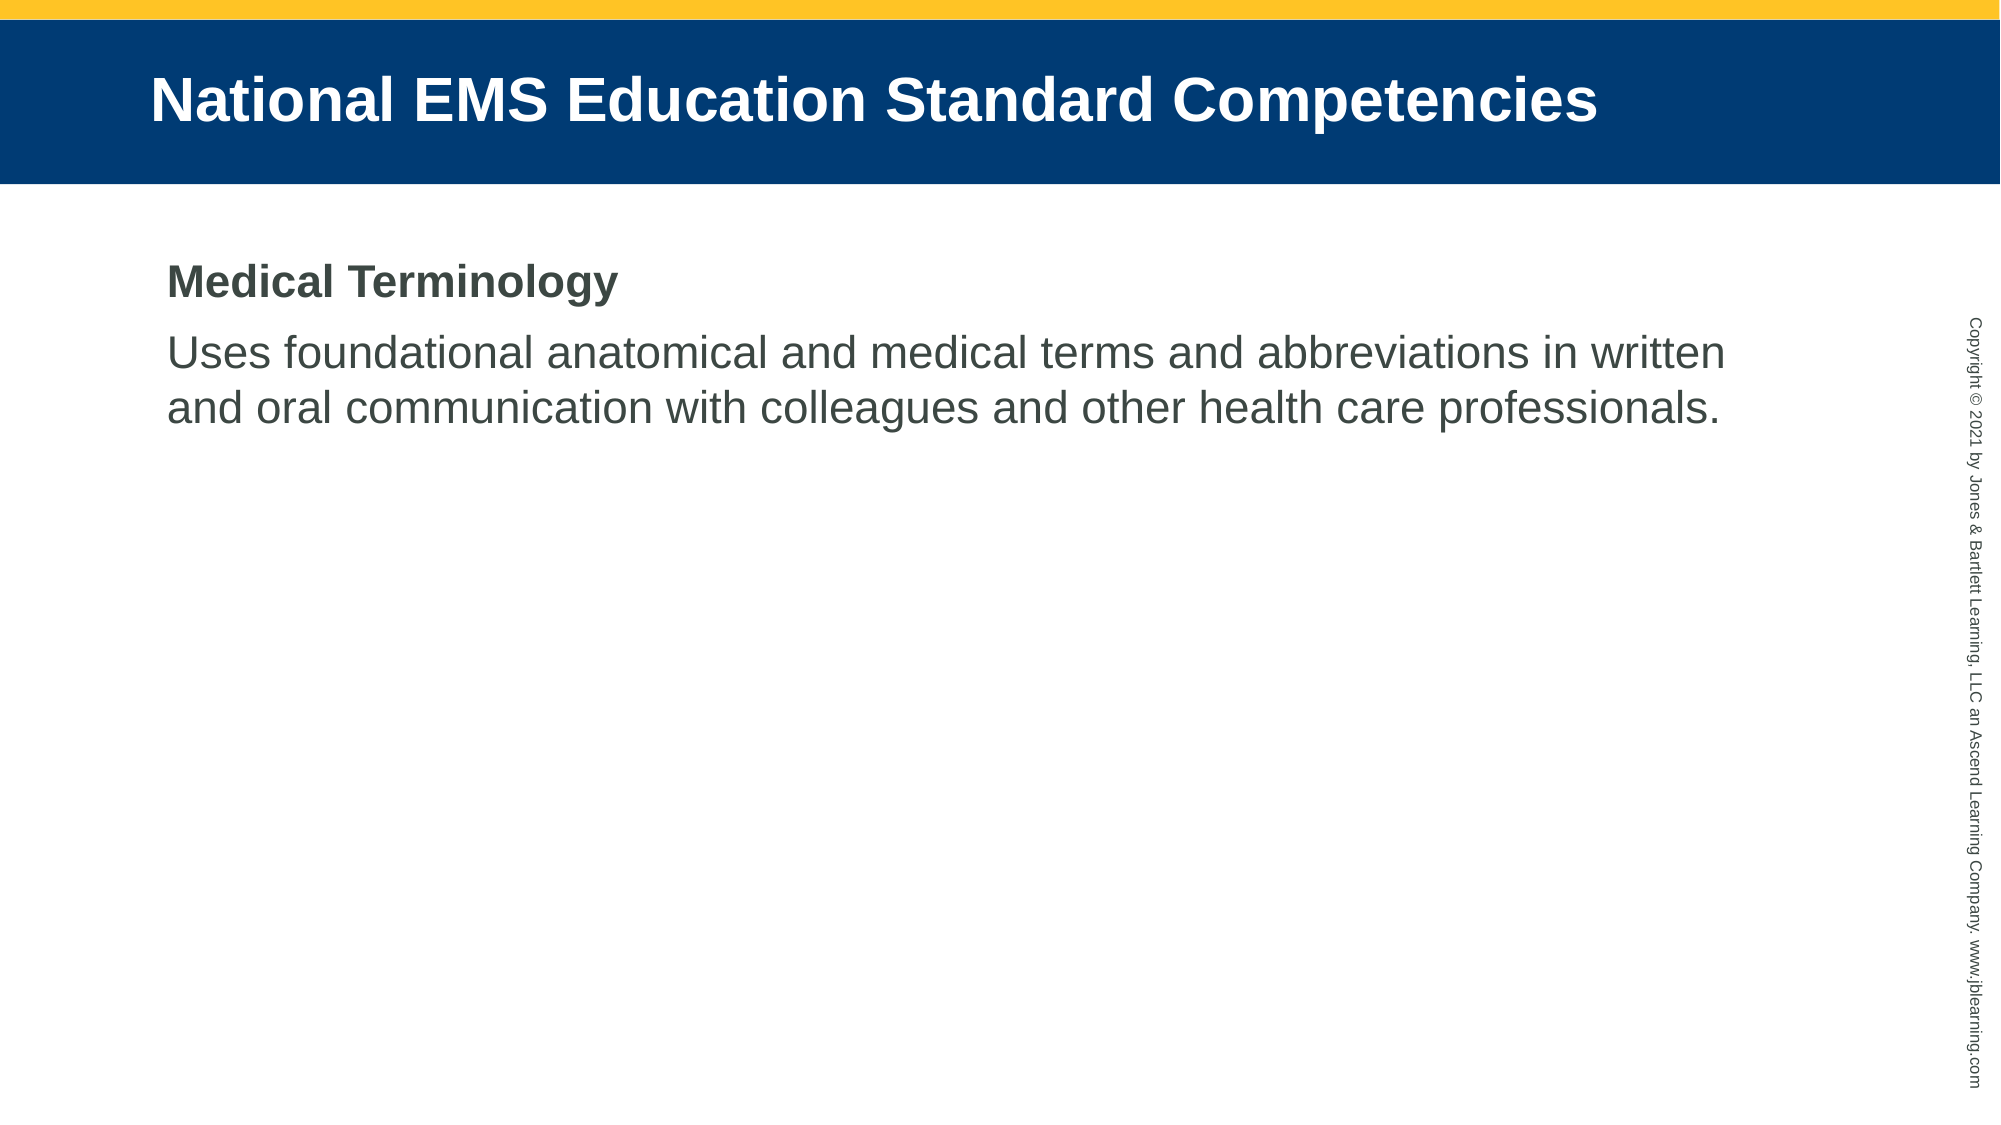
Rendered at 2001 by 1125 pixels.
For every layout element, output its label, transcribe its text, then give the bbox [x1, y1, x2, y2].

list Medical Terminology Uses foundational anatomical and medical terms and abbreviations in written and oral communication with colleagues and other health care professionals. [151, 244, 1840, 1016]
title National EMS Education Standard Competencies [0, 19, 2000, 185]
